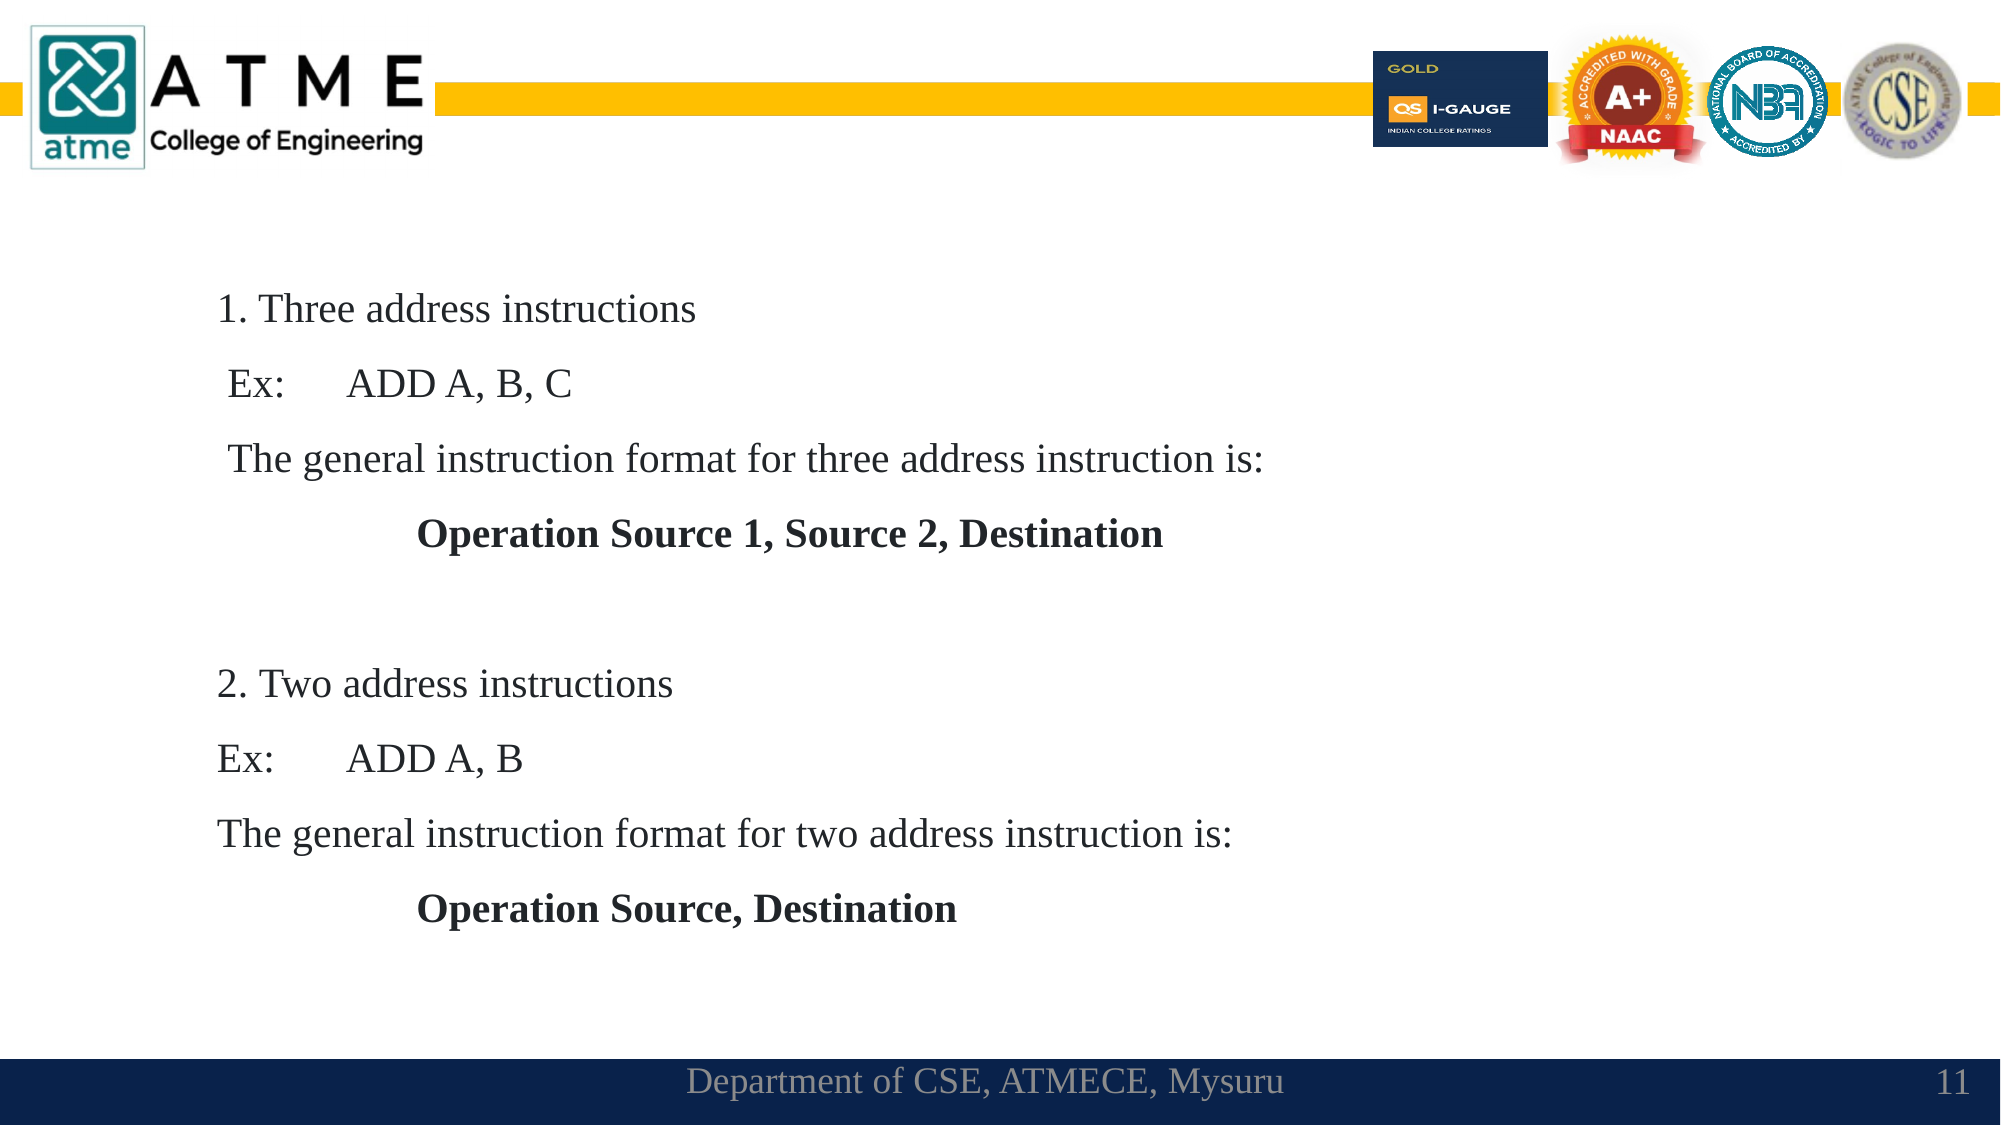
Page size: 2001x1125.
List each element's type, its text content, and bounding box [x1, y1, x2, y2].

footer Department of CSE, ATMECE, Mysuru [501, 1056, 1470, 1102]
picture [0, 1059, 2001, 1125]
picture [1373, 20, 1828, 180]
text_box 1. Three address instructions Ex: ADD A, B, C The general instruction format for three address instruction is: Operation Source 1, Source 2, Destination 2. Two address instructions Ex: ADD A, B The general instruction format for two address instruction is: Operation Source, Destination [202, 248, 1882, 989]
picture [22, 15, 435, 178]
picture [1840, 26, 1968, 176]
slide_number 11 [1511, 1057, 1972, 1103]
